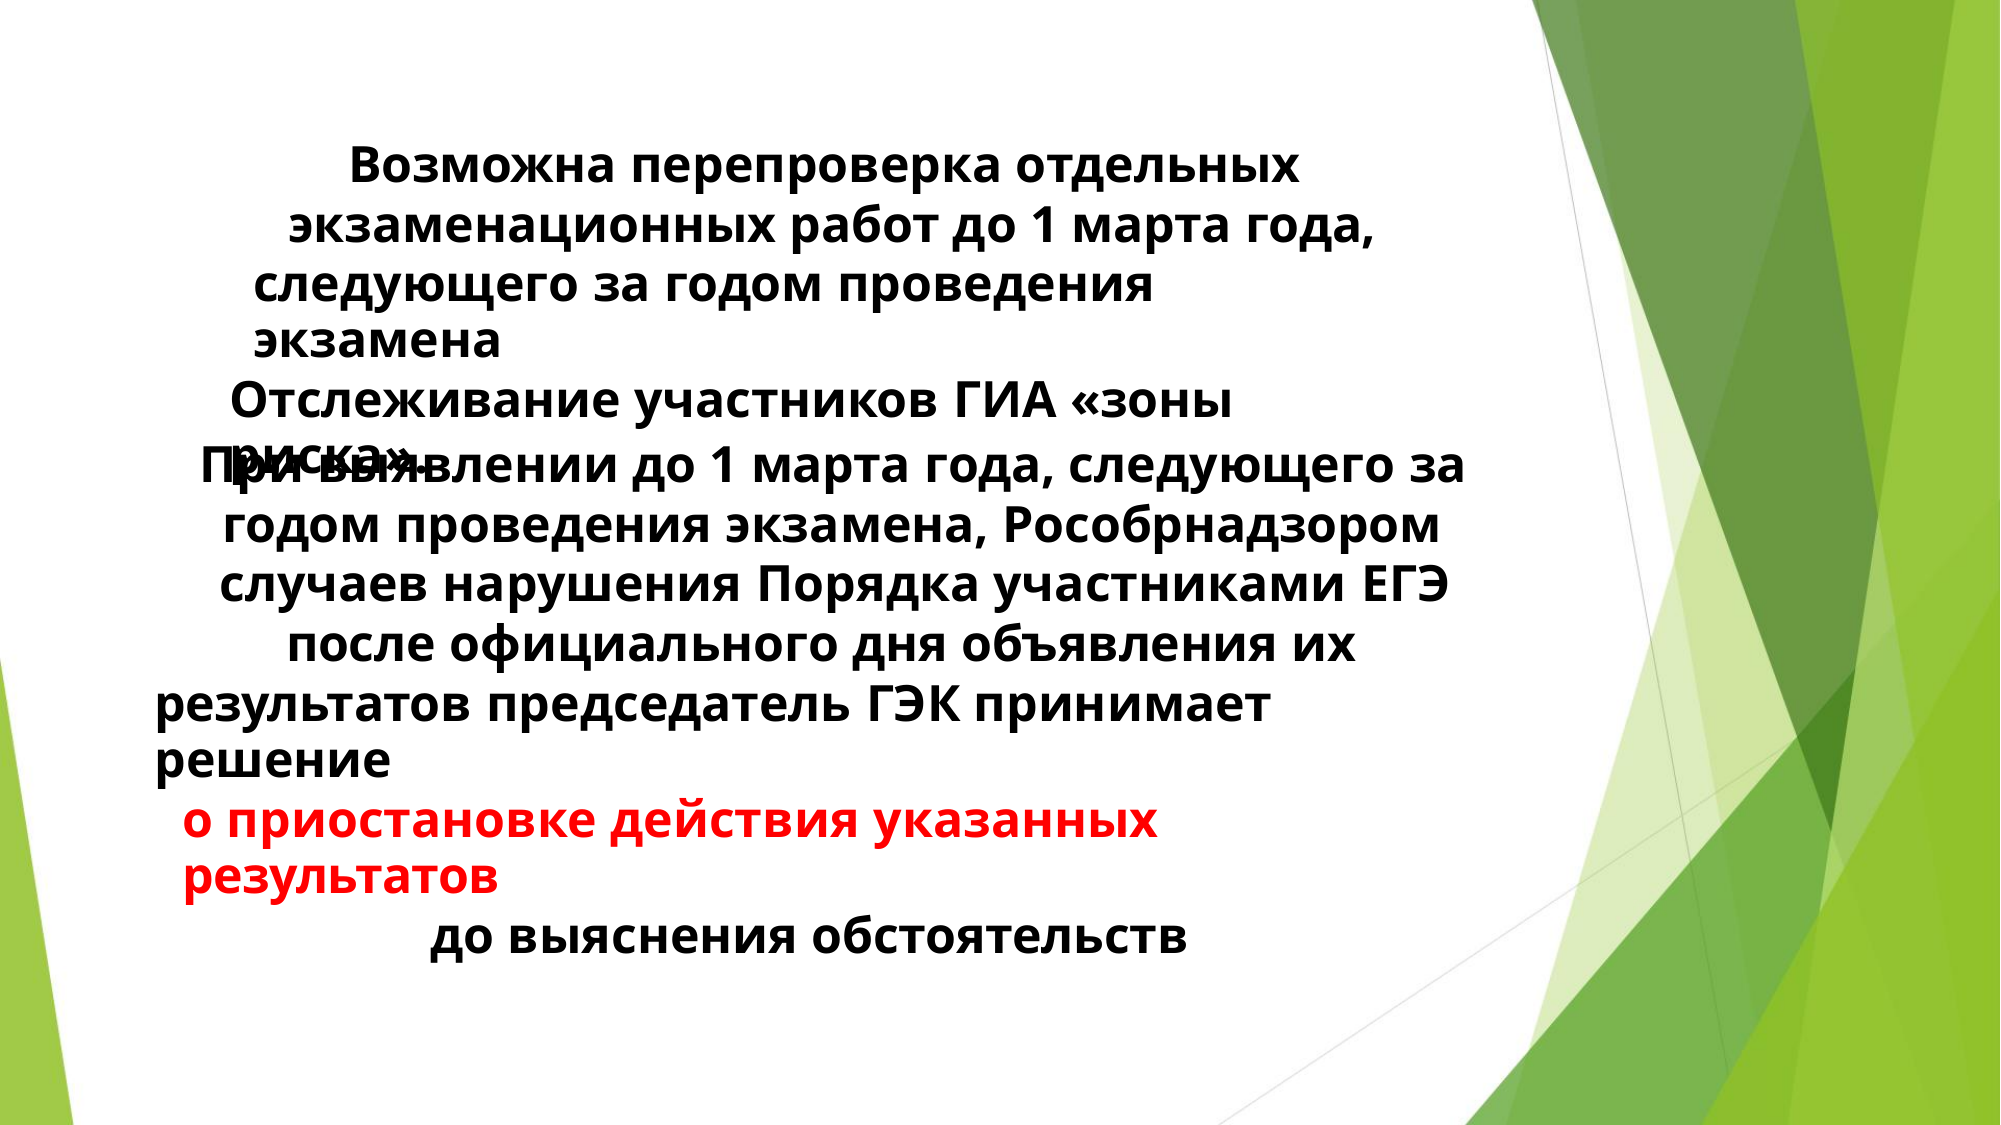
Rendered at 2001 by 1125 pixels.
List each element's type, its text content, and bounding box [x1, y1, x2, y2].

text_box Возможна перепроверка отдельных экзаменационных работ до 1 марта года, следующего за годом проведения экзамена Отслеживание участников ГИА «зоны риска». [229, 136, 1394, 436]
text_box [0, 0, 2000, 1125]
text_box При выявлении до 1 марта года, следующего за годом проведения экзамена, Рособрнадзором случаев нарушения Порядка участниками ЕГЭ после официального дня объявления их результатов председатель ГЭК принимает решение о приостановке действия указанных результатов до выяснения обстоятельств [154, 436, 1469, 964]
